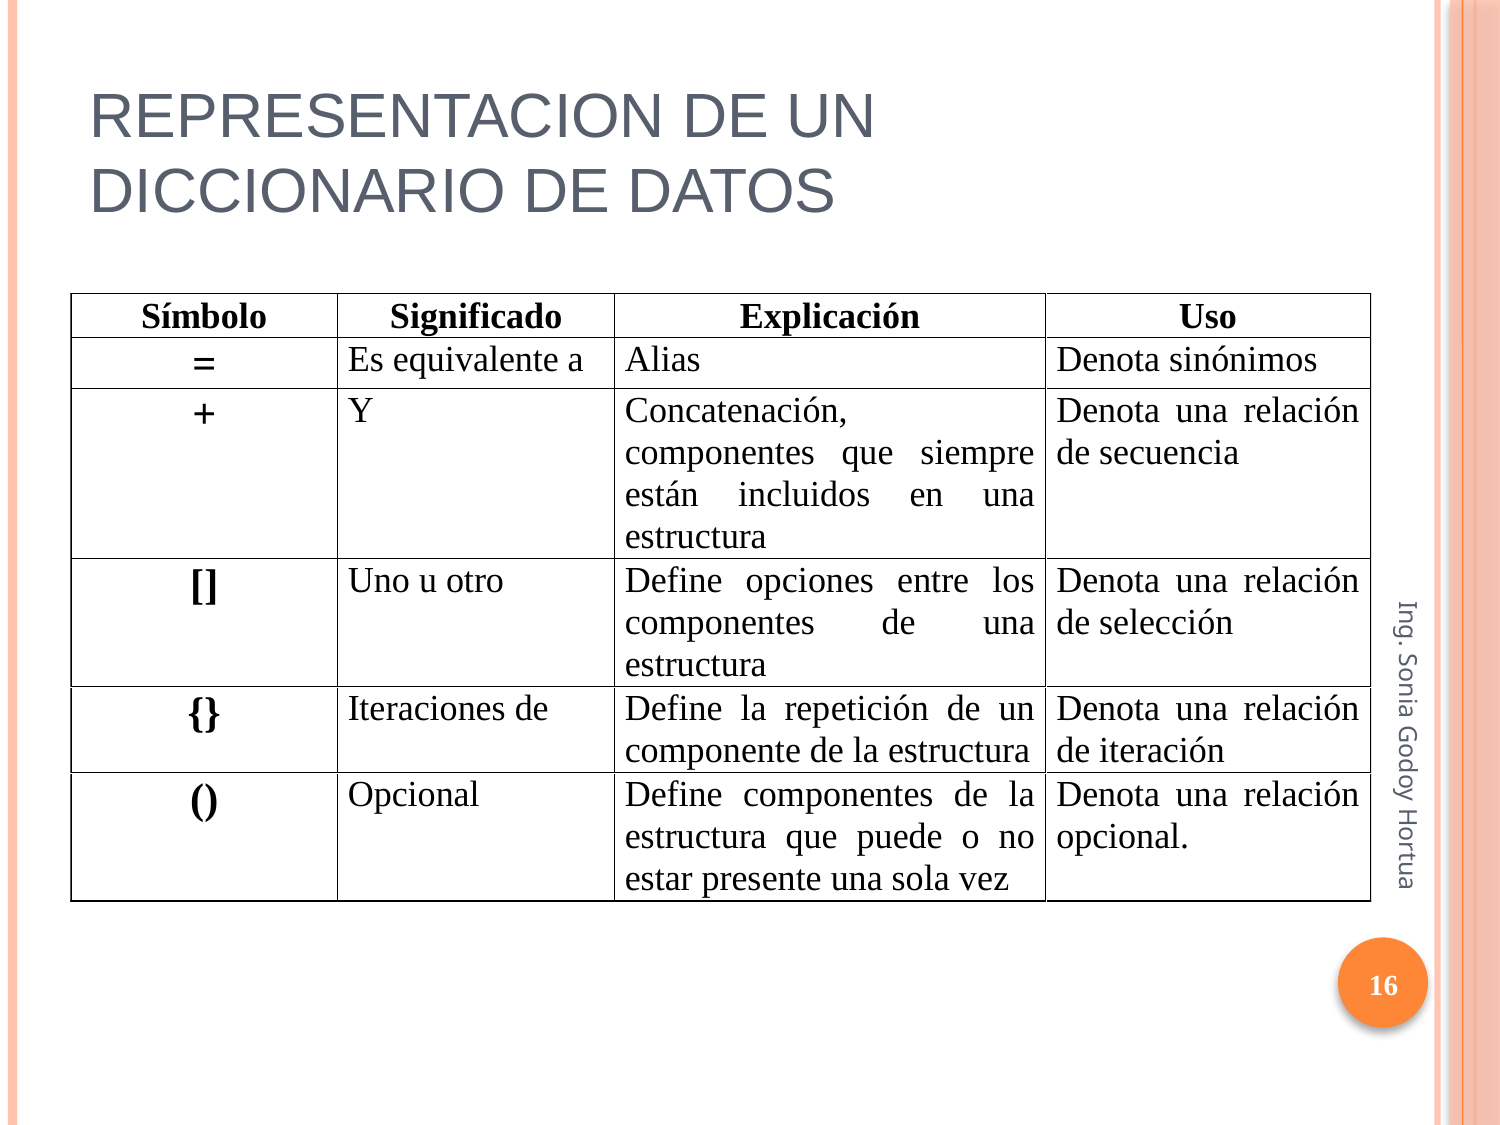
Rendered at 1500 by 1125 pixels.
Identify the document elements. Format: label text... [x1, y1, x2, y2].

slide_number 16 [1333, 940, 1434, 1026]
footer Ing. Sonia Godoy Hortua [1379, 380, 1440, 906]
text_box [70, 292, 1372, 938]
title REPRESENTACION DE UN DICCIONARIO DE DATOS [75, 45, 1300, 233]
